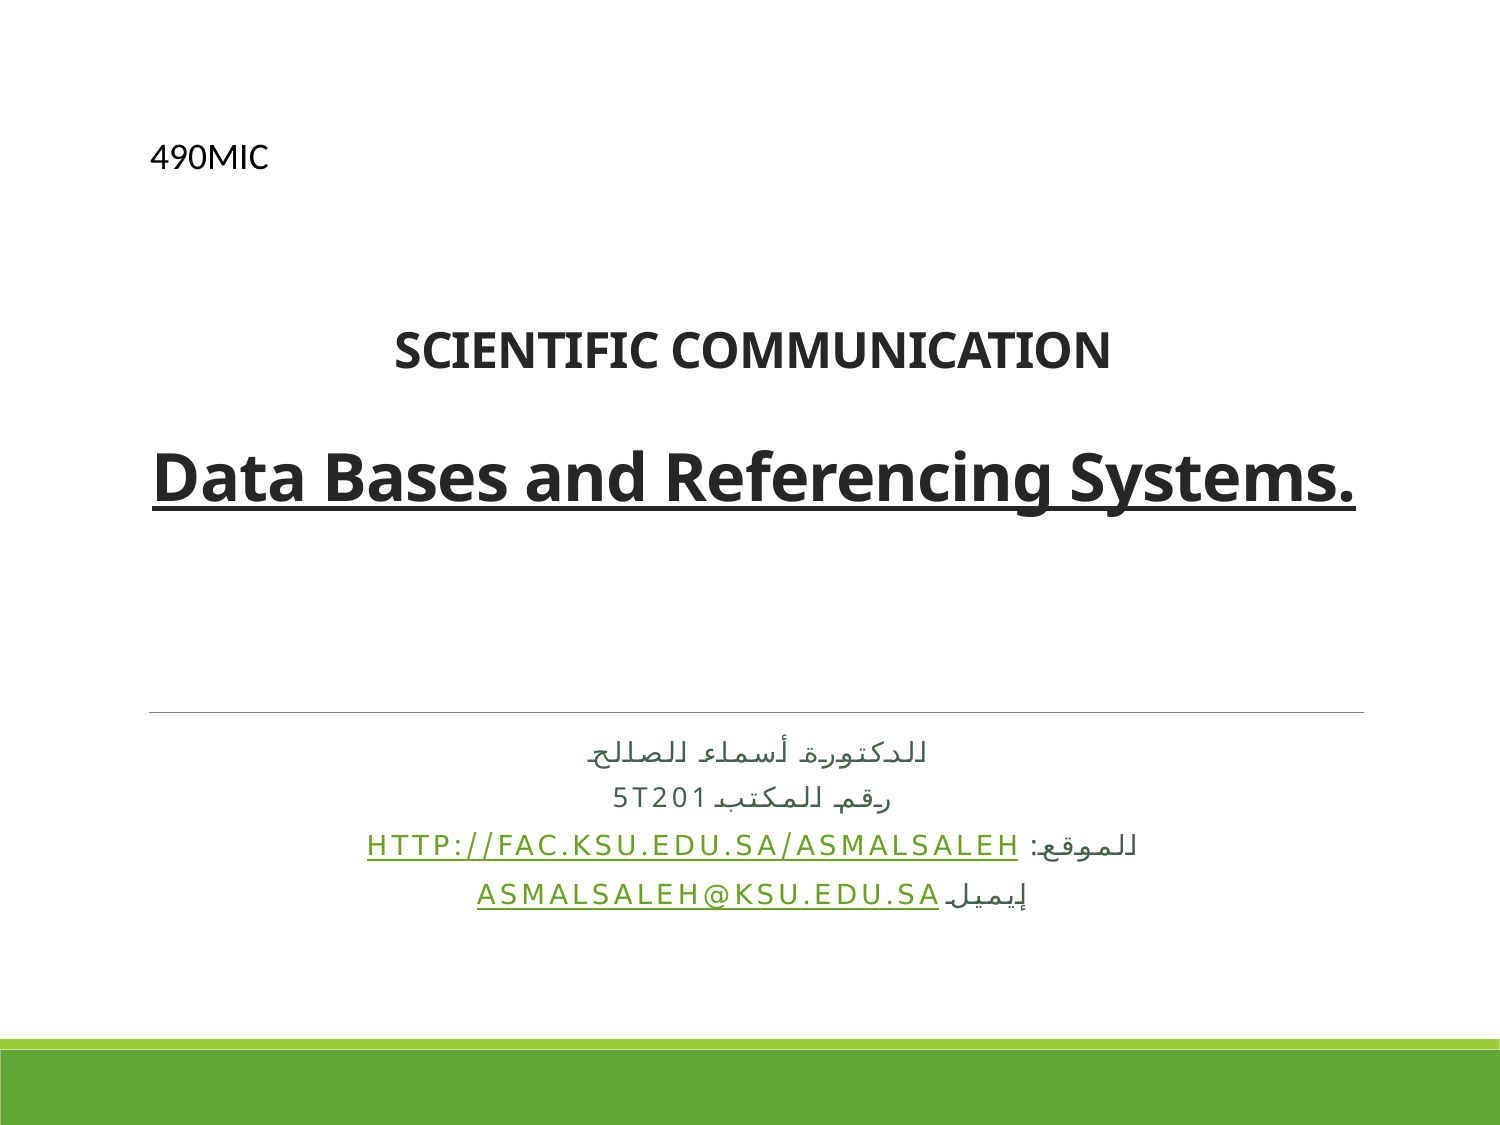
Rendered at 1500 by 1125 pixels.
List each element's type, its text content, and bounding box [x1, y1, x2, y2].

title SCIENTIFIC COMMUNICATION Data Bases and Referencing Systems. [135, 185, 1373, 710]
subtitle الدكتورة أسماء الصالح رقم المكتب 5T201 الموقع: http://fac.ksu.edu.sa/asmalsaleh إيميل asmalsaleh@KSU.EDU.SA [135, 730, 1373, 919]
text_box 490MIC [135, 124, 1373, 185]
